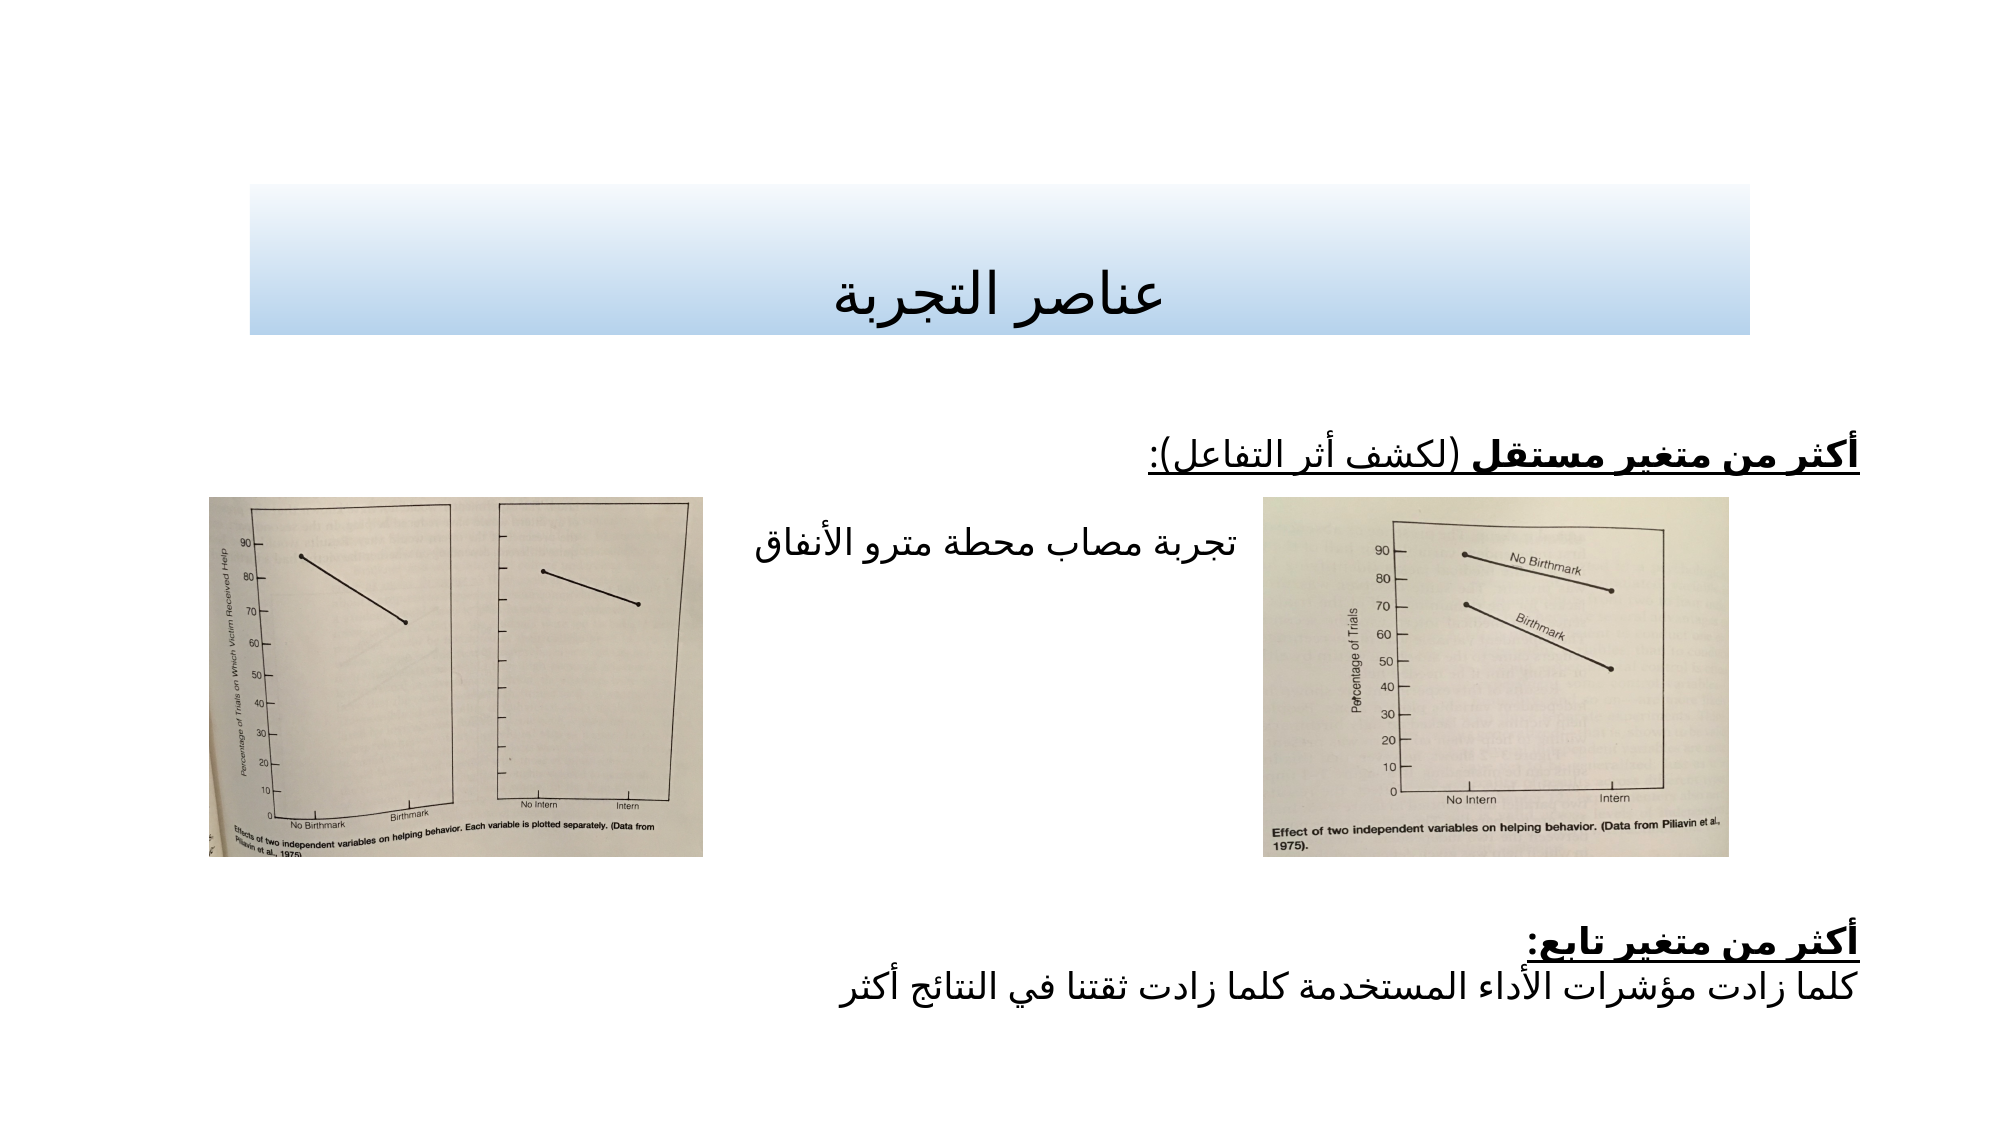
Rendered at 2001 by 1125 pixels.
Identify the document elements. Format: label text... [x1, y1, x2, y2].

picture [1263, 497, 1729, 857]
picture [209, 497, 703, 857]
subtitle أكثر من متغير مستقل (لكشف أثر التفاعل): تجربة مصاب محطة مترو الأنفاق أكثر من متغير تابع: كلما زادت مؤشرات الأداء المستخدمة كلما زادت ثقتنا في النتائج أكثر [117, 422, 1875, 1076]
title عناصر التجربة [249, 184, 1750, 335]
